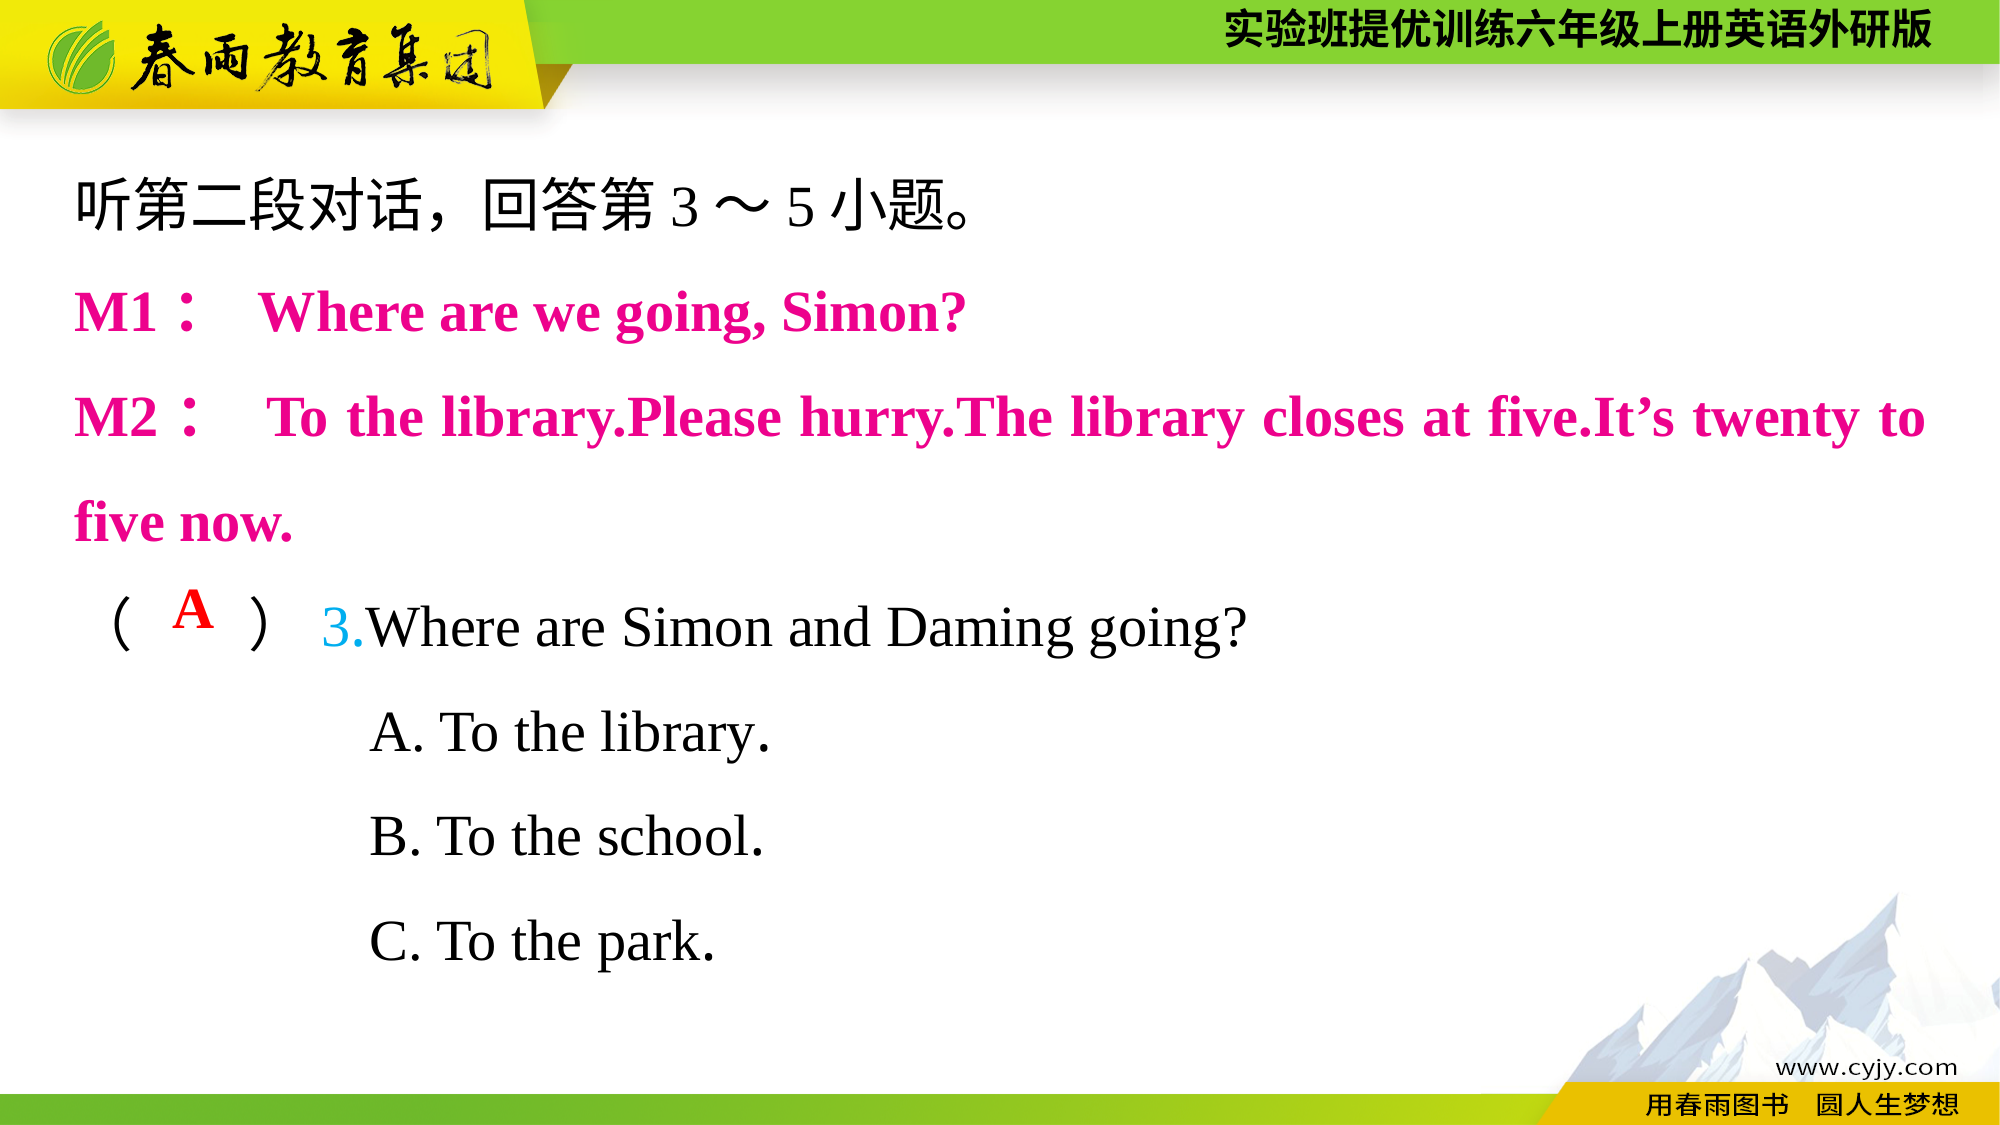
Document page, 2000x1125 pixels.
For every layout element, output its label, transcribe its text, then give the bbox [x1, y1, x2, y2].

text_box M1： Where are we going, Simon? M2： To the library.Please hurry.The library closes at five.It’s twenty to five now. [59, 230, 1944, 561]
list 听第二段对话，回答第3～5小题。 （ ）3.Where are Simon and Daming going? A. To the library. B. To the school. C. To the park. [59, 561, 1944, 976]
text_box A [158, 562, 244, 648]
picture [0, 0, 2000, 1125]
list 听第二段对话，回答第3～5小题。 （ ）3.Where are Simon and Daming going? A. To the library. B. To the school. C. To the park. [59, 125, 1944, 230]
